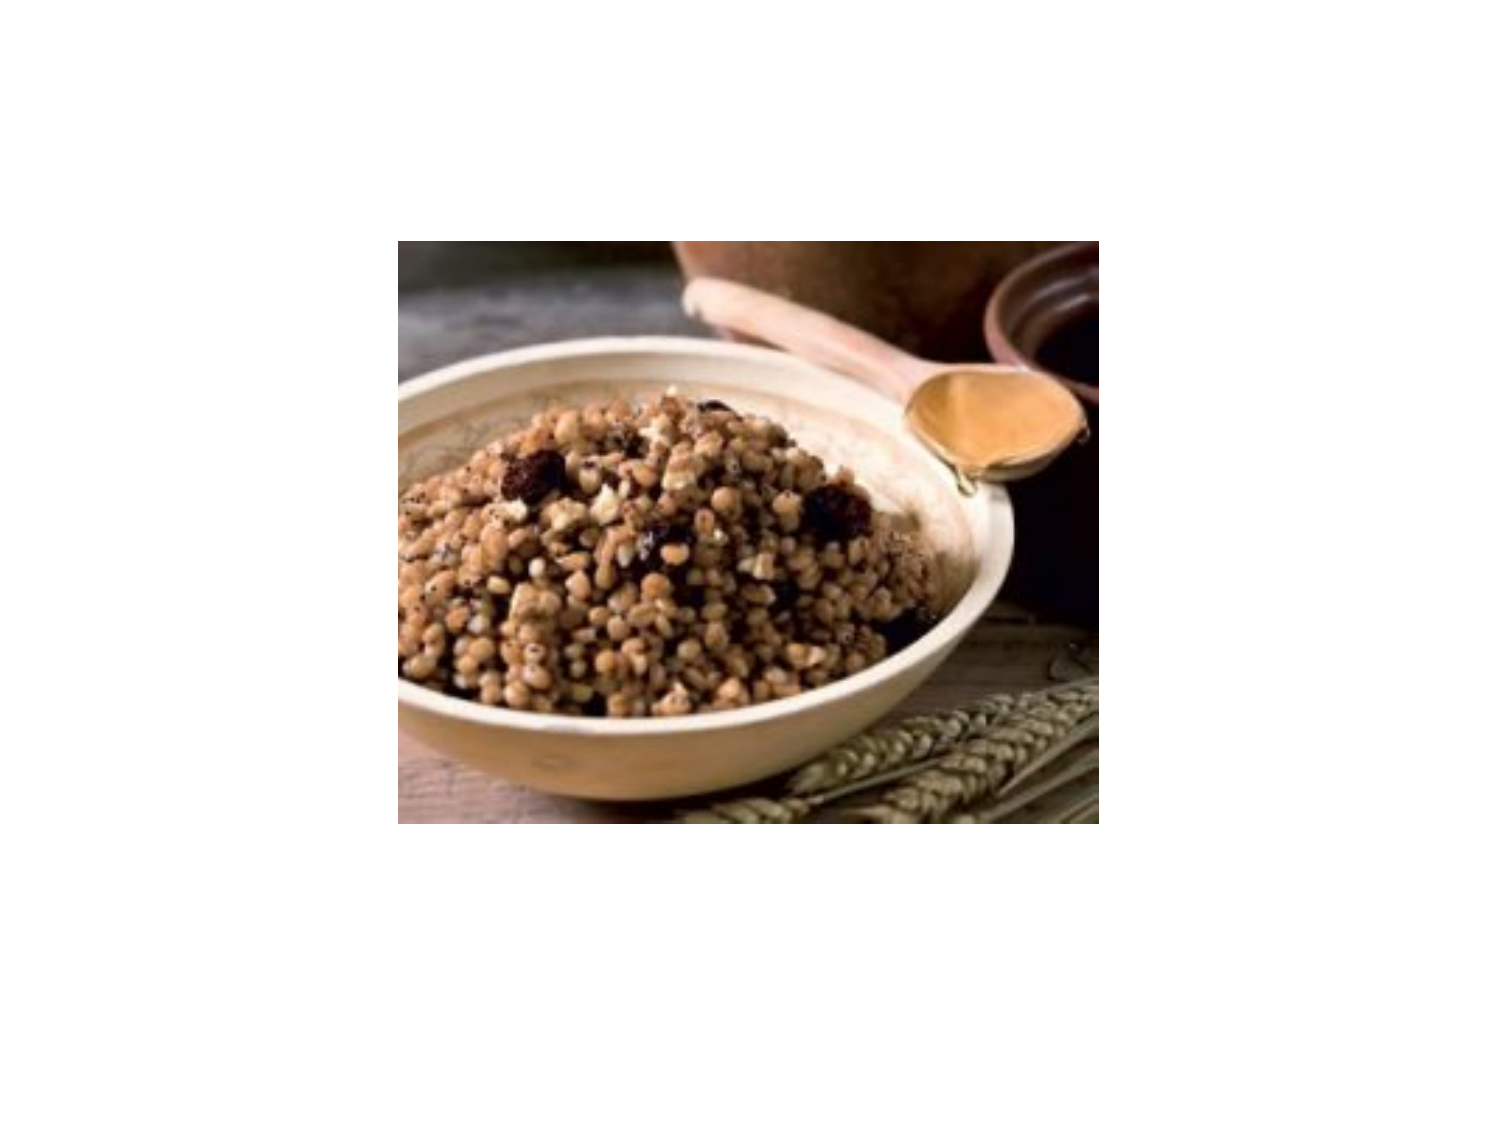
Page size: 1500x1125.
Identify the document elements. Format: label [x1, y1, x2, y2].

picture [398, 240, 1099, 824]
